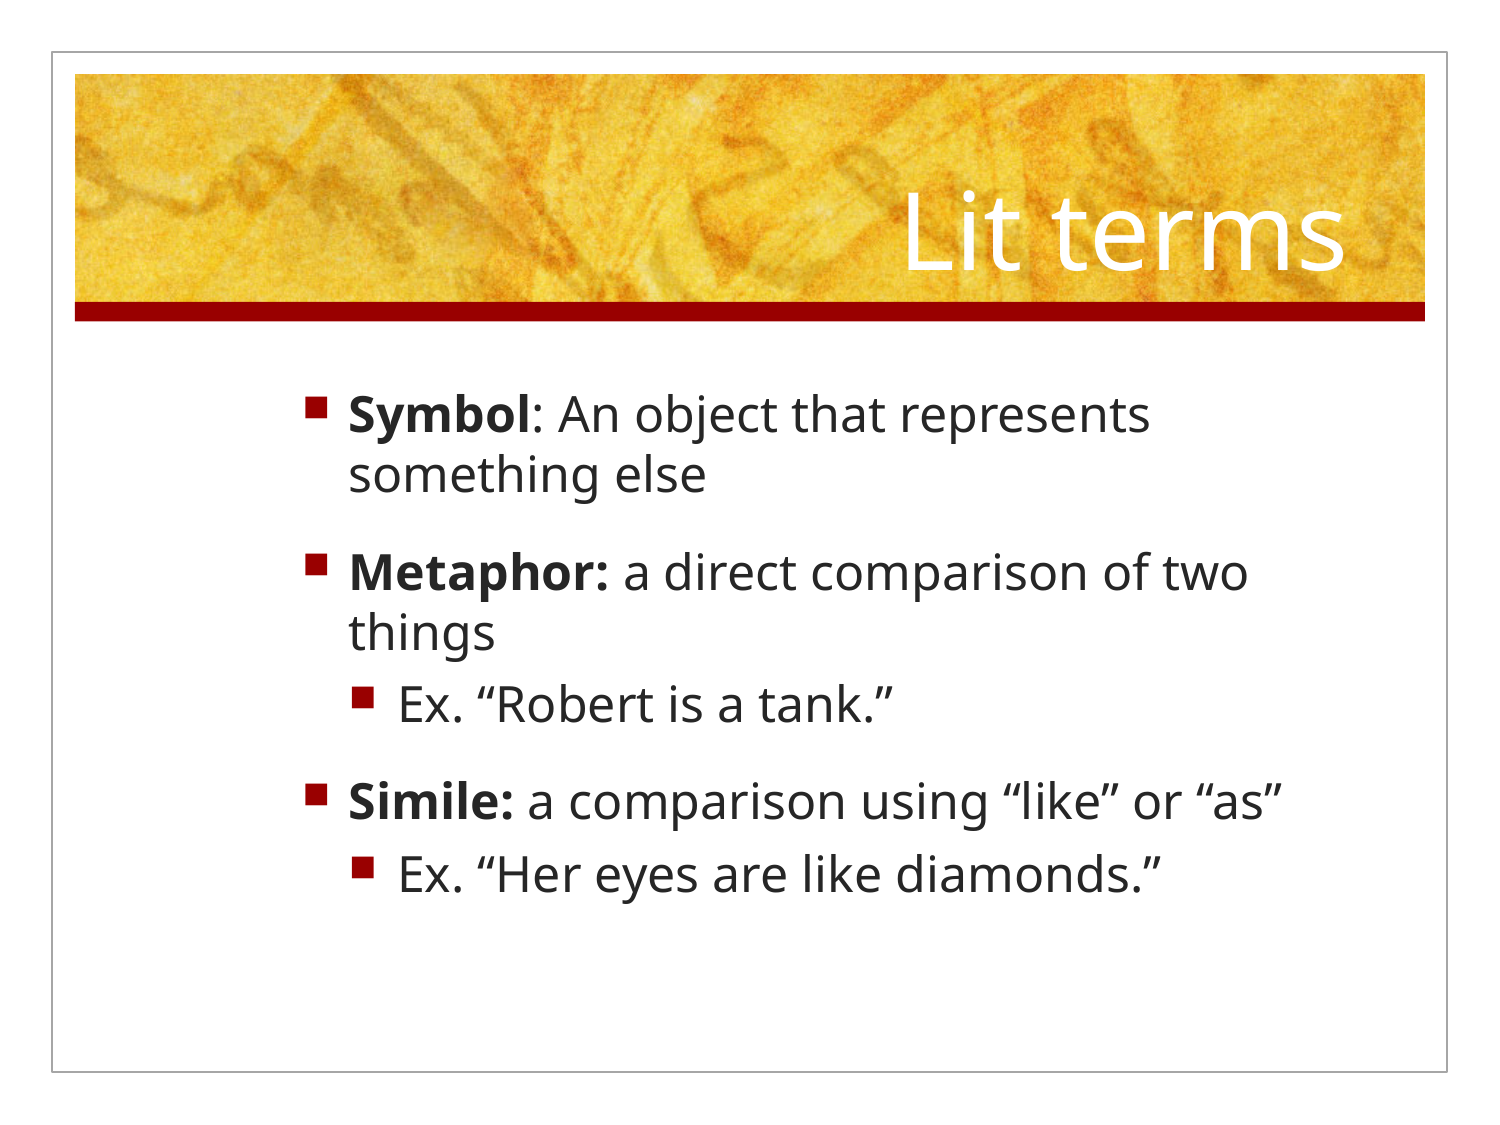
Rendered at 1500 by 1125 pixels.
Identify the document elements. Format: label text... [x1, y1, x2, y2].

picture [75, 74, 1425, 301]
list Symbol: An object that represents something else Metaphor: a direct comparison of two things Ex. “Robert is a tank.” Simile: a comparison using “like” or “as” Ex. “Her eyes are like diamonds.” [287, 375, 1392, 1050]
title Lit terms [108, 74, 1392, 292]
